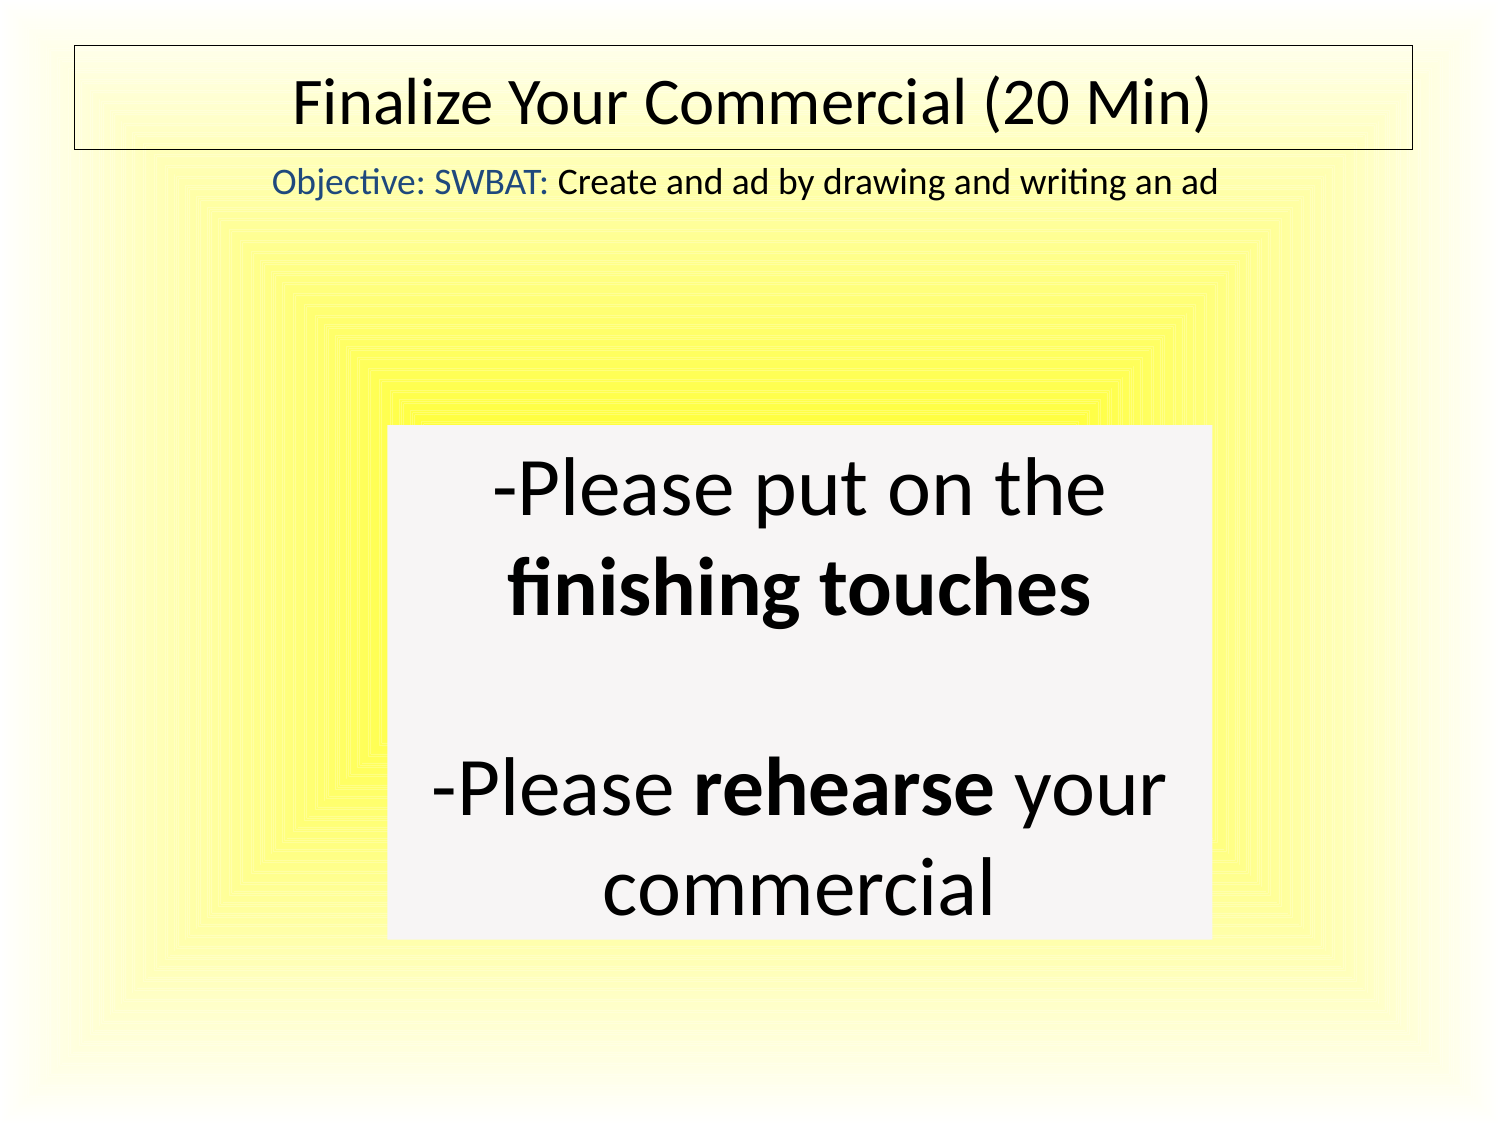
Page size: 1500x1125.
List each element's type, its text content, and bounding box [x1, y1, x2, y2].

text_box Objective: SWBAT: Create and ad by drawing and writing an ad [75, 149, 1417, 210]
text_box Finalize Your Commercial (20 Min) [74, 45, 1413, 150]
text_box -Please put on the finishing touches -Please rehearse your commercial [387, 425, 1213, 940]
